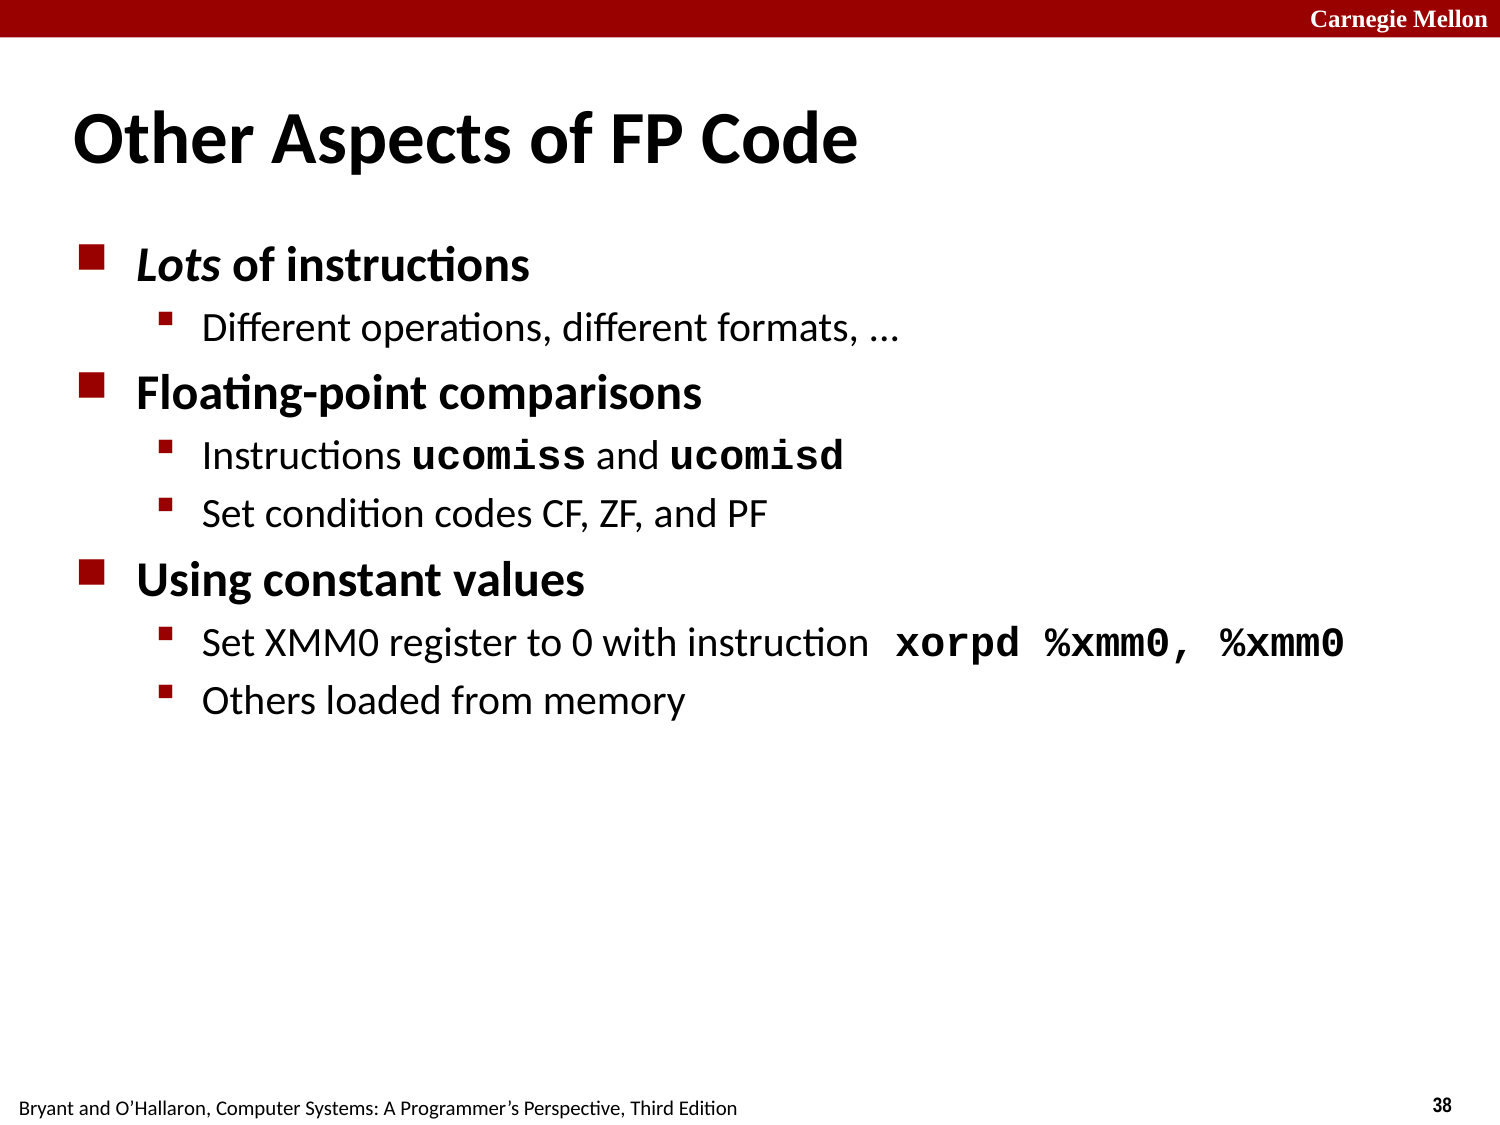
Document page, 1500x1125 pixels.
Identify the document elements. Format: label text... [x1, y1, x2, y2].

list Lots of instructions Different operations, different formats, ... Floating-point comparisons Instructions ucomiss and ucomisd Set condition codes CF, ZF, and PF Using constant values Set XMM0 register to 0 with instruction xorpd %xmm0, %xmm0 Others loaded from memory [64, 223, 1414, 1040]
title Other Aspects of FP Code [58, 71, 1305, 197]
